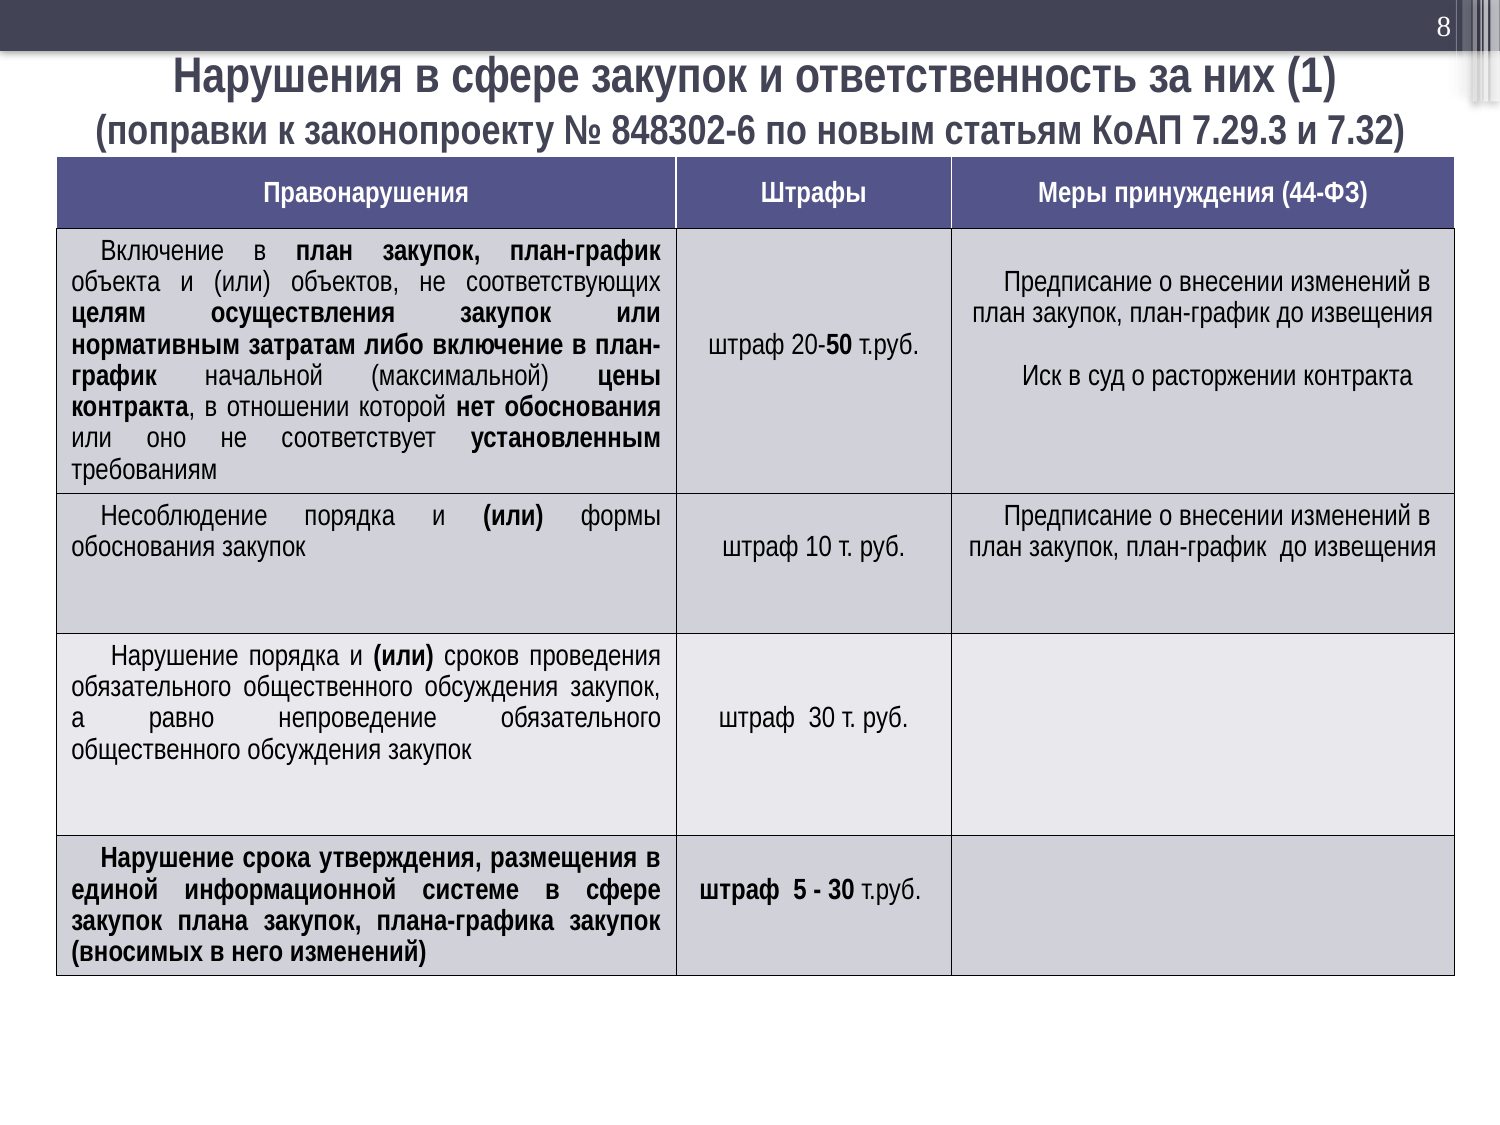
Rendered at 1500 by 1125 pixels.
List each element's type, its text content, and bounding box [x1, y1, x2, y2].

table_cell [952, 836, 1454, 975]
table_cell Предписание о внесении изменений в план закупок, план-график до извещения Иск в суд о расторжении контракта [952, 229, 1454, 493]
table_cell Несоблюдение порядка и (или) формы обоснования закупок [57, 494, 676, 633]
slide_number 8 [1204, 0, 1466, 51]
table_cell Нарушение срока утверждения, размещения в единой информационной системе в сфере закупок плана закупок, плана-графика закупок (вносимых в него изменений) [57, 836, 676, 975]
table_header Штрафы [677, 157, 951, 228]
table_cell Нарушение порядка и (или) сроков проведения обязательного общественного обсуждения закупок, а равно непроведение обязательного общественного обсуждения закупок [57, 634, 676, 835]
table_header Правонарушения [57, 157, 675, 228]
text_box Нарушения в сфере закупок и ответственность за них (1) (поправки к законопроекту № 848302-6 по новым статьям КоАП 7.29.3 и 7.32) [0, 56, 1500, 139]
table_cell Предписание о внесении изменений в план закупок, план-график до извещения [952, 494, 1454, 633]
table_cell штраф 20-50 т.руб. [677, 229, 951, 493]
table_cell штраф 5 - 30 т.руб. [677, 836, 951, 975]
table_cell [952, 634, 1454, 835]
table_cell штраф 10 т. руб. [677, 494, 951, 633]
table_header Меры принуждения (44-ФЗ) [952, 157, 1454, 228]
table_cell штраф 30 т. руб. [677, 634, 951, 835]
table_cell Включение в план закупок, план-график объекта и (или) объектов, не соответствующих целям осуществления закупок или нормативным затратам либо включение в план-график начальной (максимальной) цены контракта, в отношении которой нет обоснования или оно не соответствует установленным требованиям [57, 229, 676, 493]
